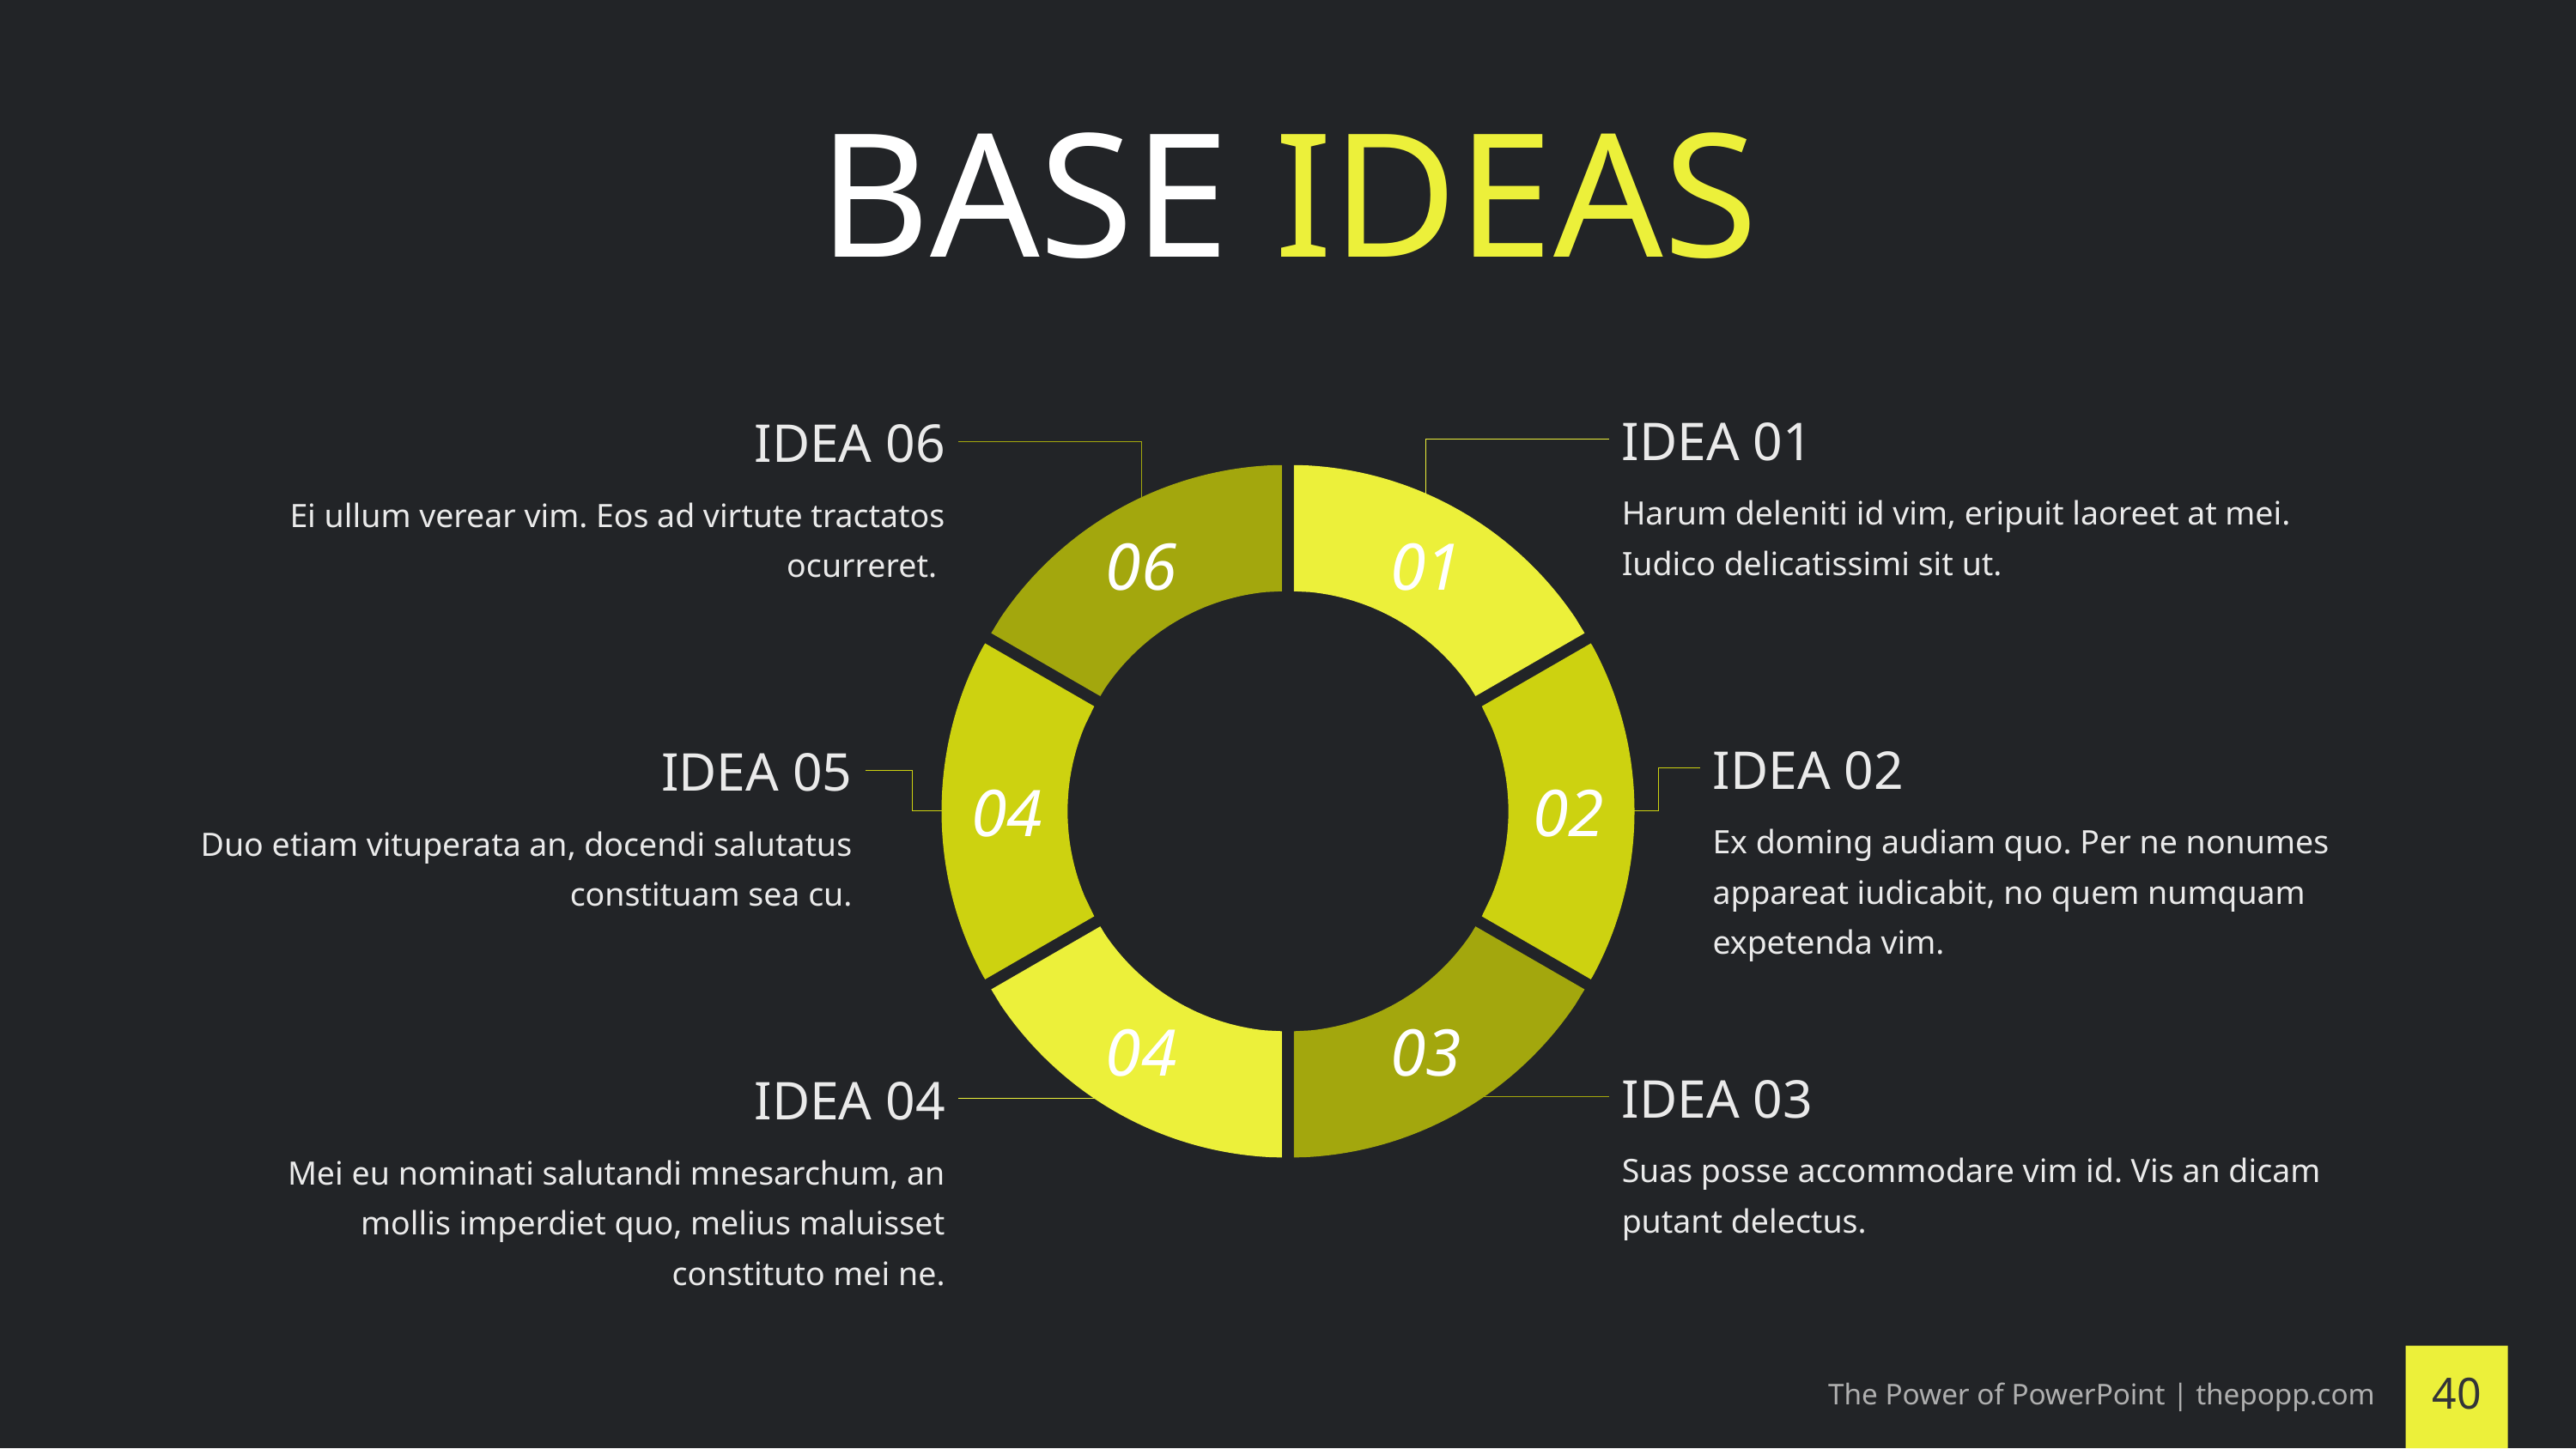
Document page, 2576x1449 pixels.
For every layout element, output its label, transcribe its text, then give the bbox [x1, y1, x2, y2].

list Suas posse accommodare vim id. Vis an dicam putant delectus. [1608, 1132, 2362, 1258]
list IDEA 02 [1699, 730, 2453, 803]
list IDEA 03 [1608, 1058, 2362, 1132]
list Ei ullum verear vim. Eos ad virtute tractatos ocurreret. [205, 476, 958, 602]
list Harum deleniti id vim, eripuit laoreet at mei. Iudico delicatissimi sit ut. [1608, 475, 2362, 600]
slide_number 40 [2404, 1356, 2509, 1434]
footer The Power of PowerPoint | thepopp.com [1519, 1356, 2389, 1434]
list IDEA 05 [112, 732, 866, 805]
list IDEA 01 [1608, 401, 2362, 475]
list Duo etiam vituperata an, docendi salutatus constituam sea cu. [112, 805, 866, 931]
title BASE IDEAS [109, 75, 2467, 302]
list IDEA 04 [205, 1060, 958, 1134]
list Mei eu nominati salutandi mnesarchum, an mollis imperdiet quo, melius maluisset constituto mei ne. [205, 1134, 958, 1259]
list Ex doming audiam quo. Per ne nonumes appareat iudicabit, no quem numquam expetenda vim. [1699, 803, 2453, 929]
list IDEA 06 [205, 403, 958, 476]
